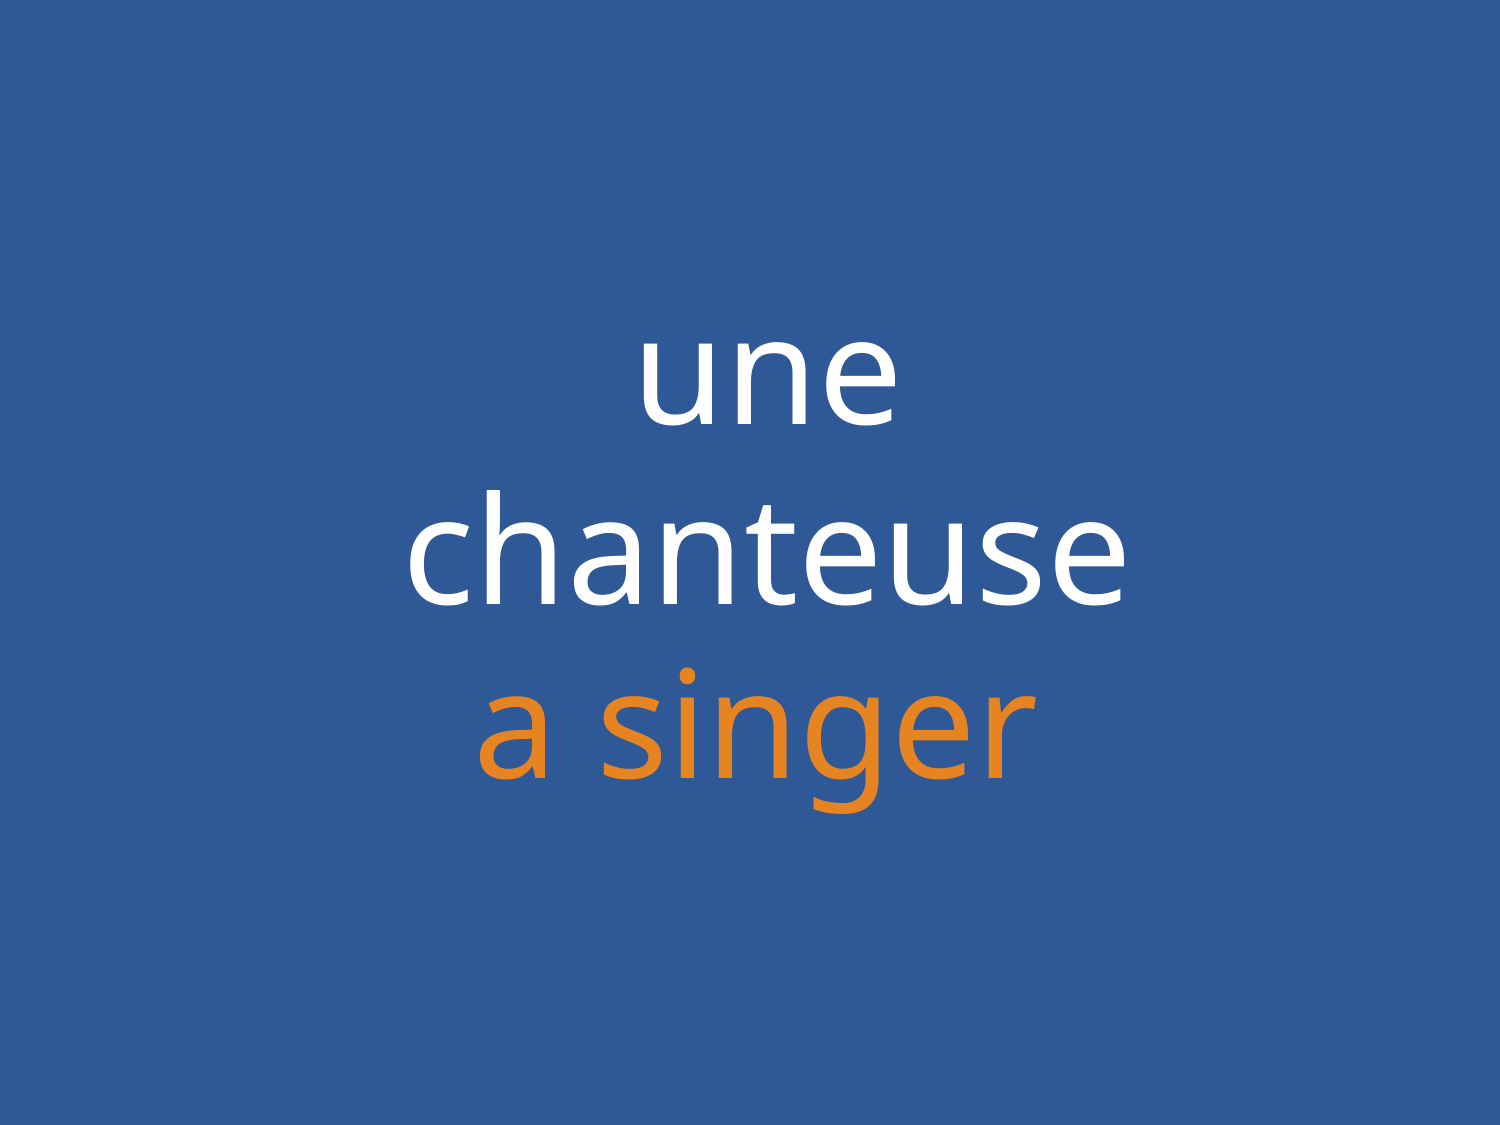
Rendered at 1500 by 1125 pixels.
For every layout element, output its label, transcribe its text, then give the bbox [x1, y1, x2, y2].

text_box une chanteuse [301, 267, 1235, 642]
text_box a singer [301, 621, 1211, 817]
